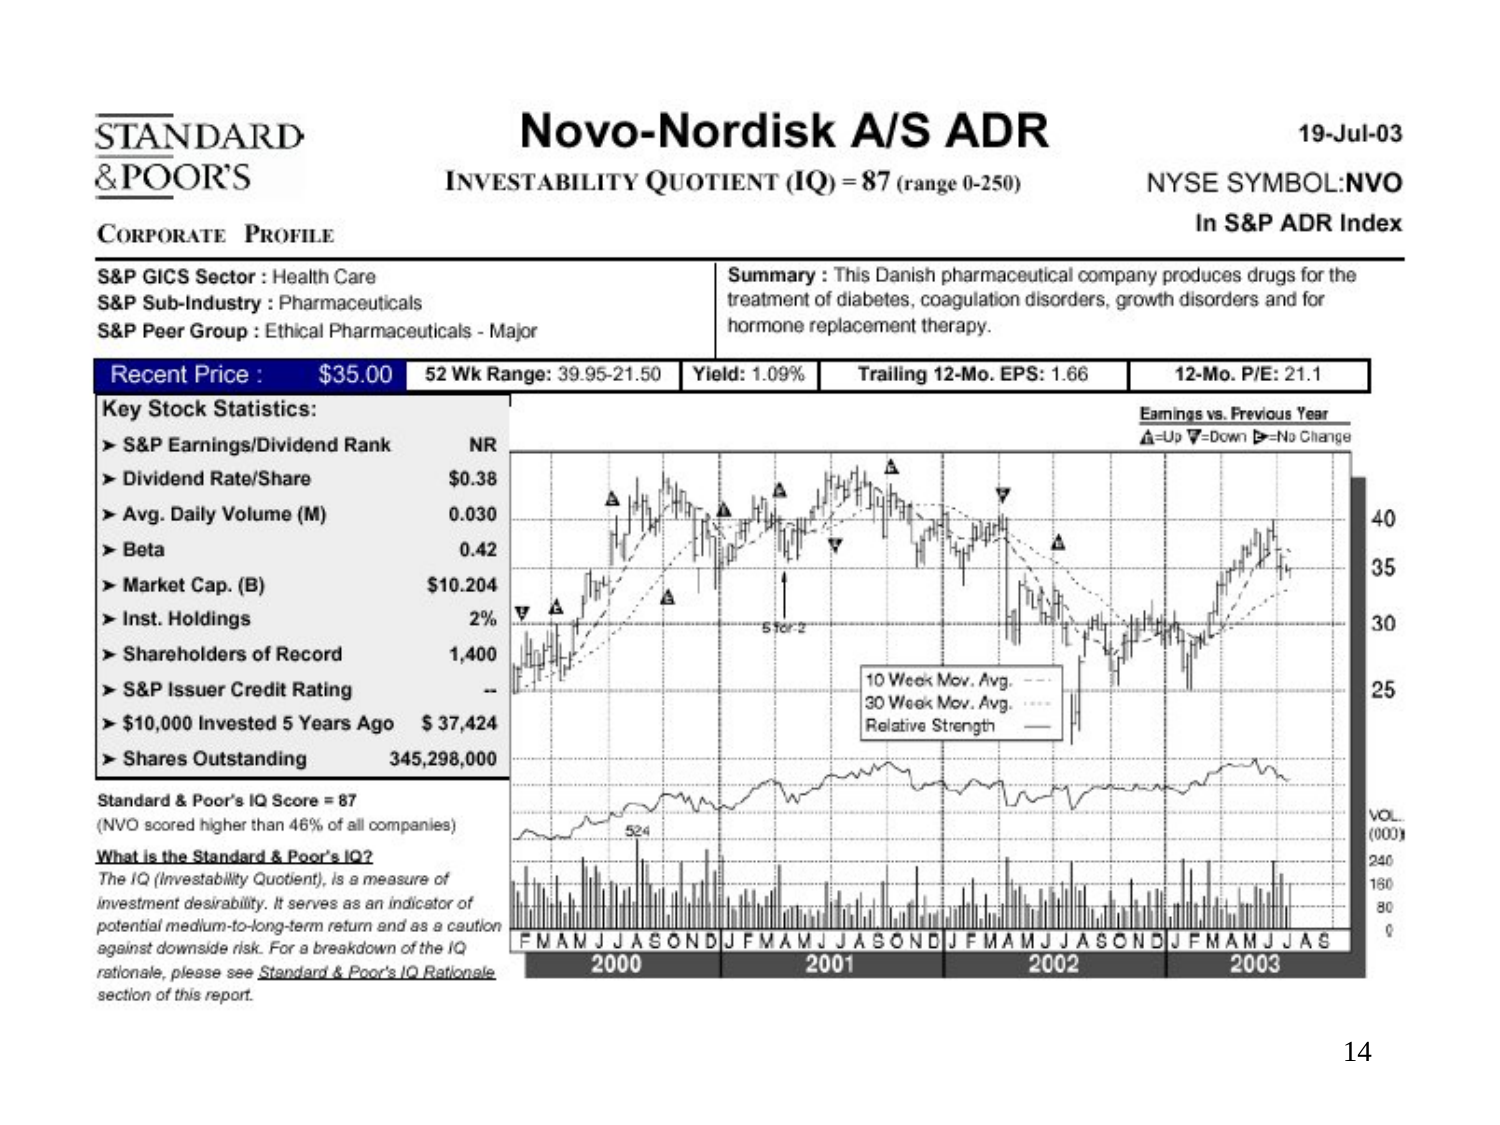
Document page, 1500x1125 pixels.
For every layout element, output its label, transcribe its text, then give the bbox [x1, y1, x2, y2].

picture [62, 99, 1463, 1016]
slide_number 14 [1074, 1025, 1388, 1101]
